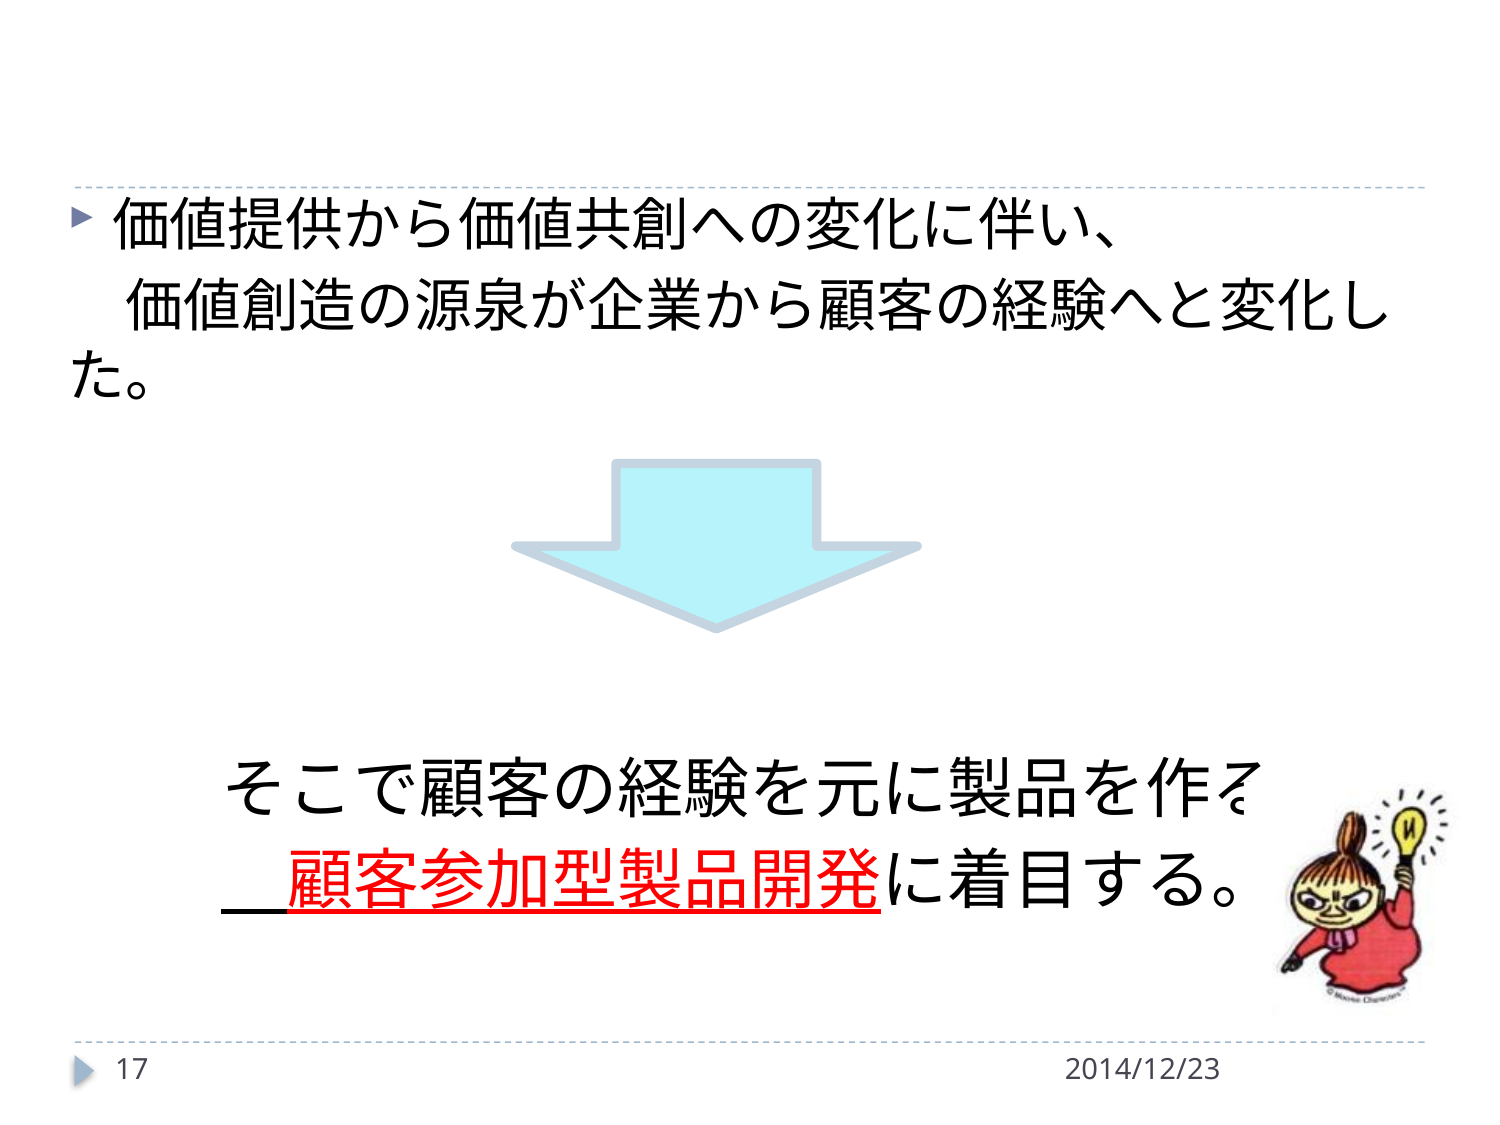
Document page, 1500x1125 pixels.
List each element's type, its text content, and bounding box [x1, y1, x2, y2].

list 価値提供から価値共創への変化に伴い、 価値創造の源泉が企業から顧客の経験へと変化した。 そこで顧客の経験を元に製品を作る 顧客参加型製品開発に着目する。 [53, 180, 1446, 930]
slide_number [1050, 1042, 1426, 1103]
text_box [514, 461, 919, 631]
picture [1243, 781, 1485, 1036]
slide_number 17 [100, 1042, 426, 1103]
